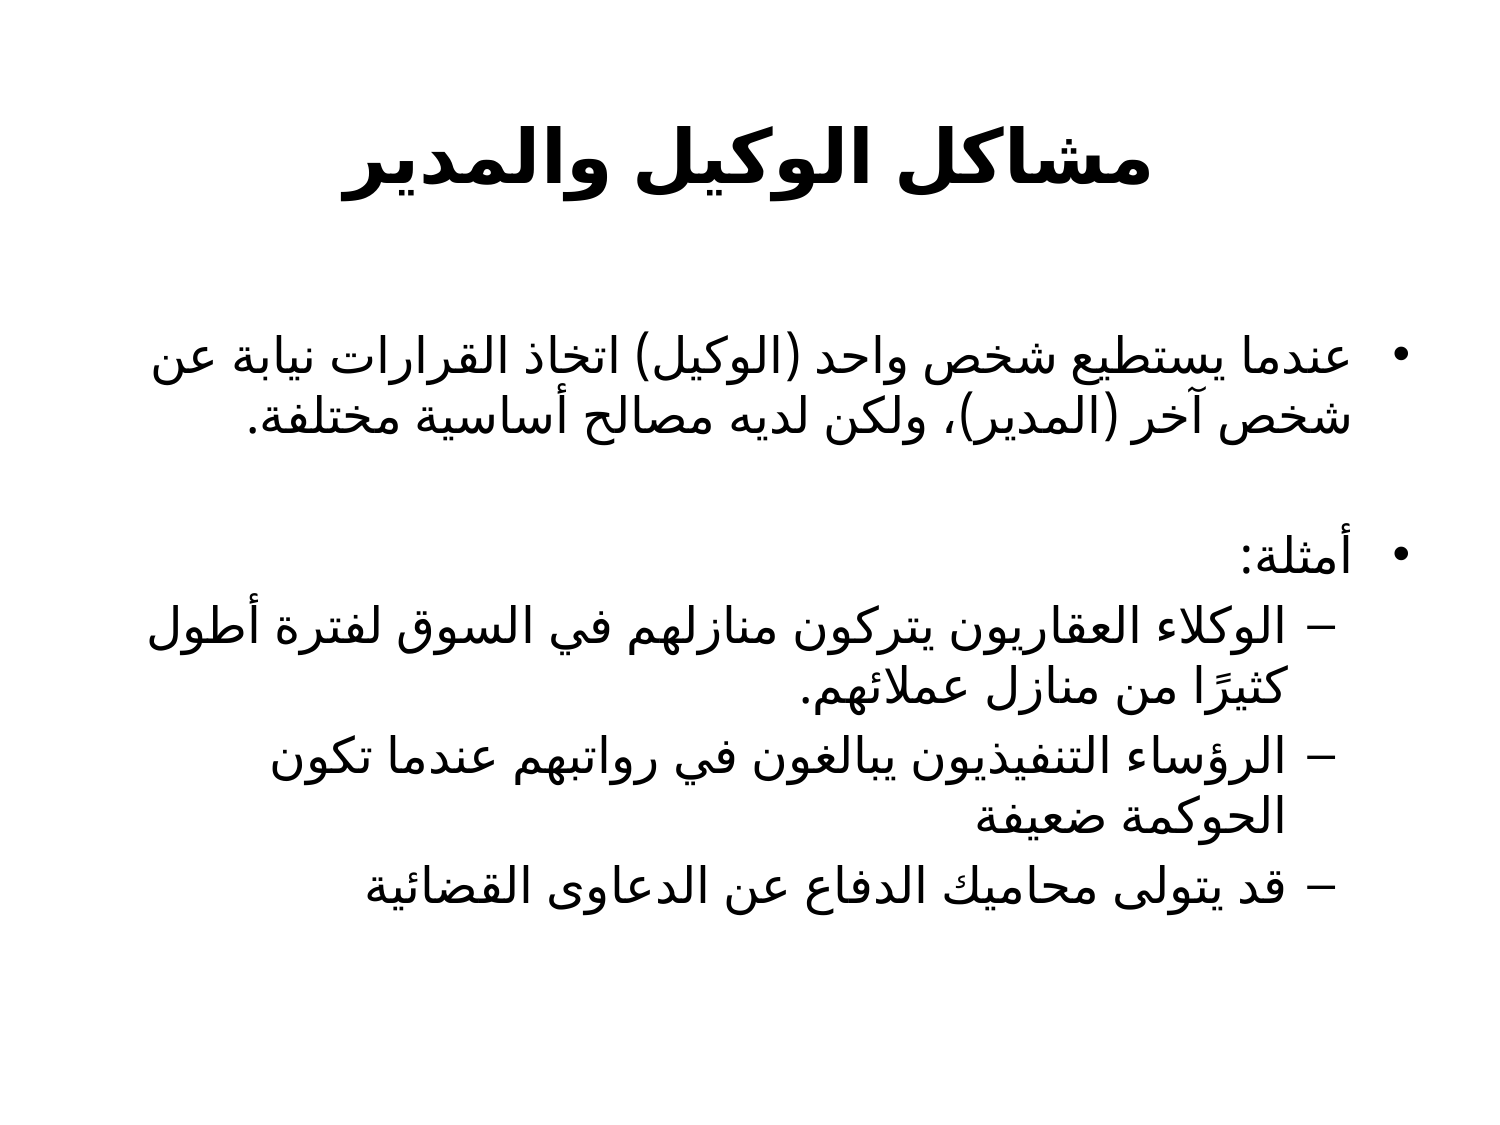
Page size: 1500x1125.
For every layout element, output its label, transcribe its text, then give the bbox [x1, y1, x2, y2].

title مشاكل الوكيل والمدير [75, 30, 1425, 277]
list عندما يستطيع شخص واحد (الوكيل) اتخاذ القرارات نيابة عن شخص آخر (المدير)، ولكن لديه مصالح أساسية مختلفة. أمثلة: الوكلاء العقاريون يتركون منازلهم في السوق لفترة أطول كثيرًا من منازل عملائهم. الرؤساء التنفيذيون يبالغون في رواتبهم عندما تكون الحوكمة ضعيفة قد يتولى محاميك الدفاع عن الدعاوى القضائية [75, 316, 1425, 1059]
